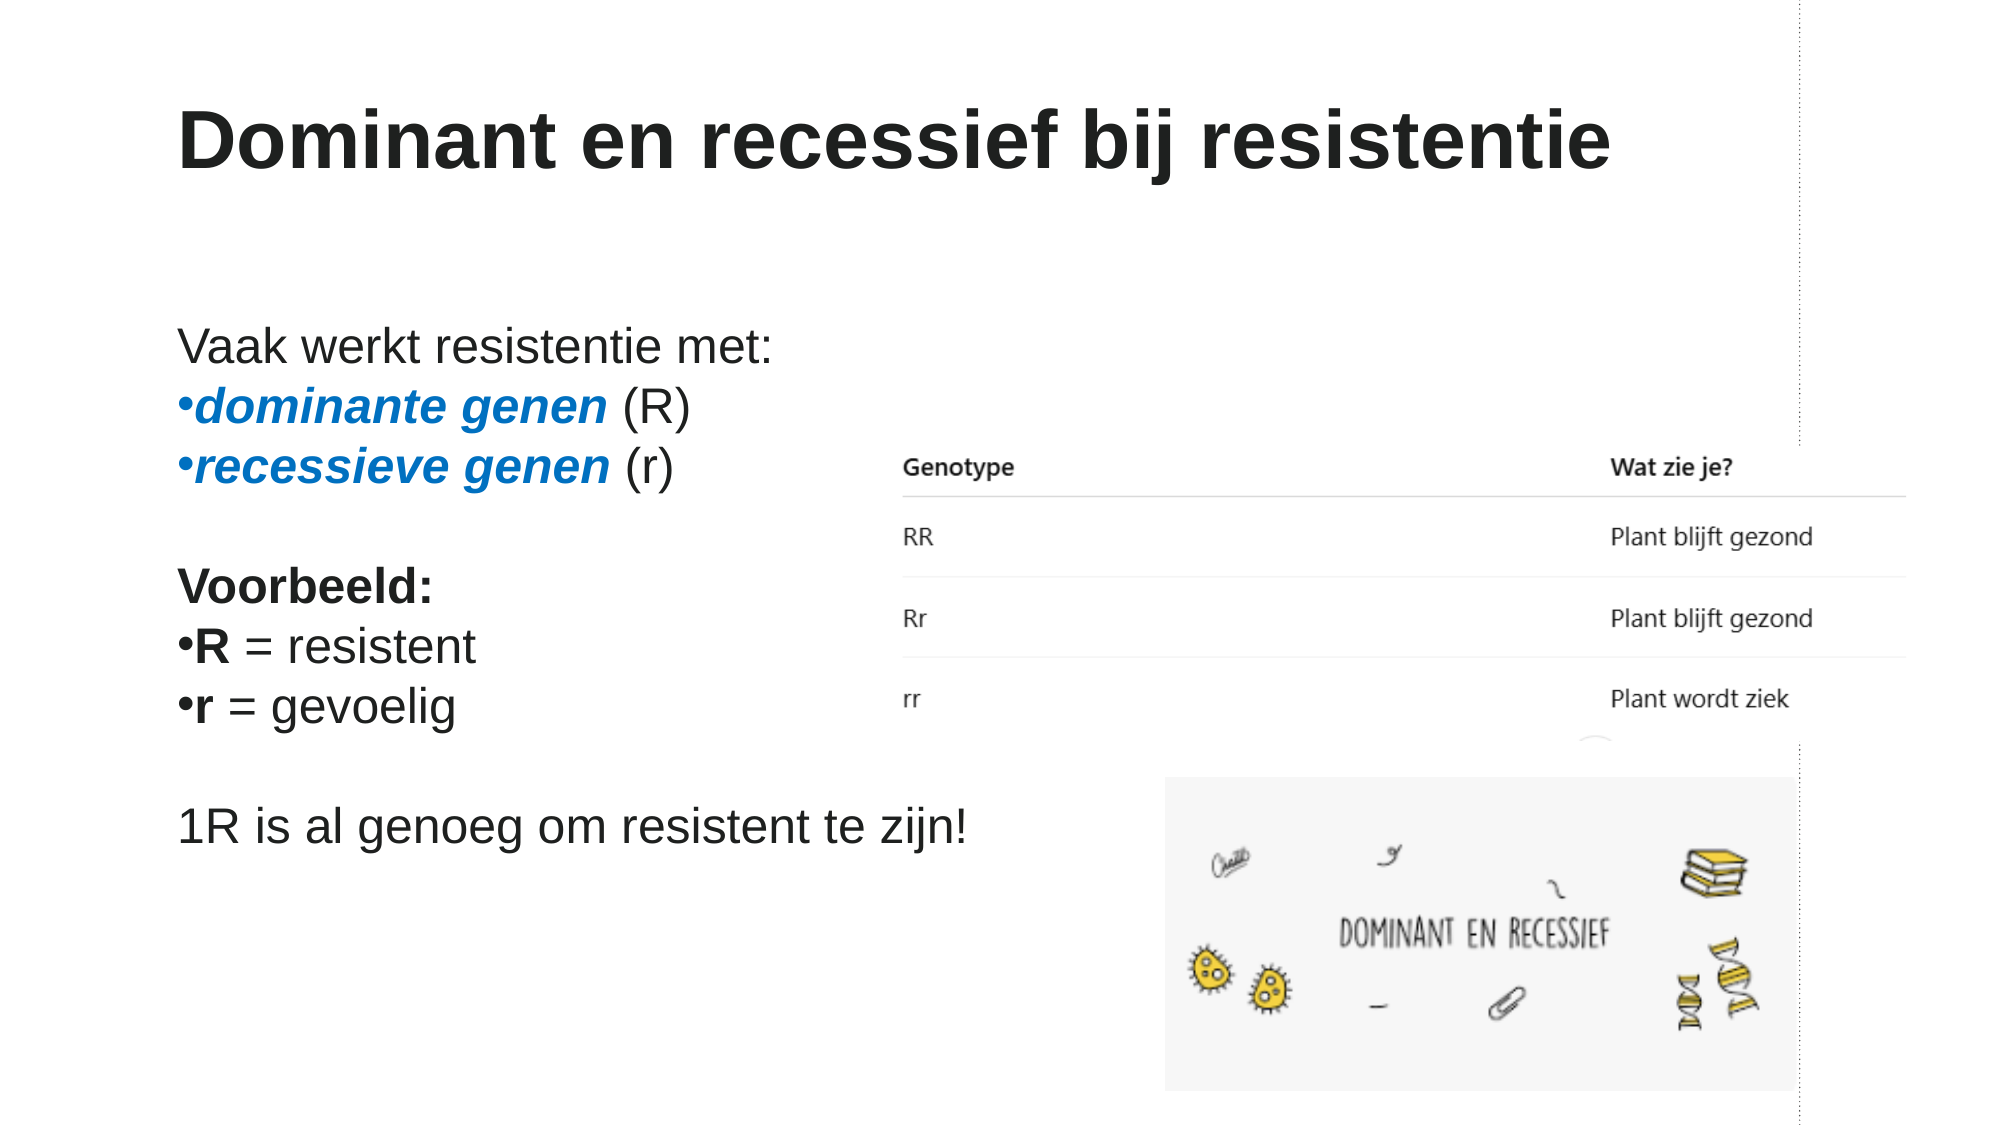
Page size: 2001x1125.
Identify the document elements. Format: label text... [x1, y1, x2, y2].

list Vaak werkt resistentie met: dominante genen (R) recessieve genen (r) Voorbeeld: R = resistent r = gevoelig 1R is al genoeg om resistent te zijn! [177, 313, 1269, 1091]
title Dominant en recessief bij resistentie [177, 97, 1737, 261]
picture [840, 0, 2001, 1125]
